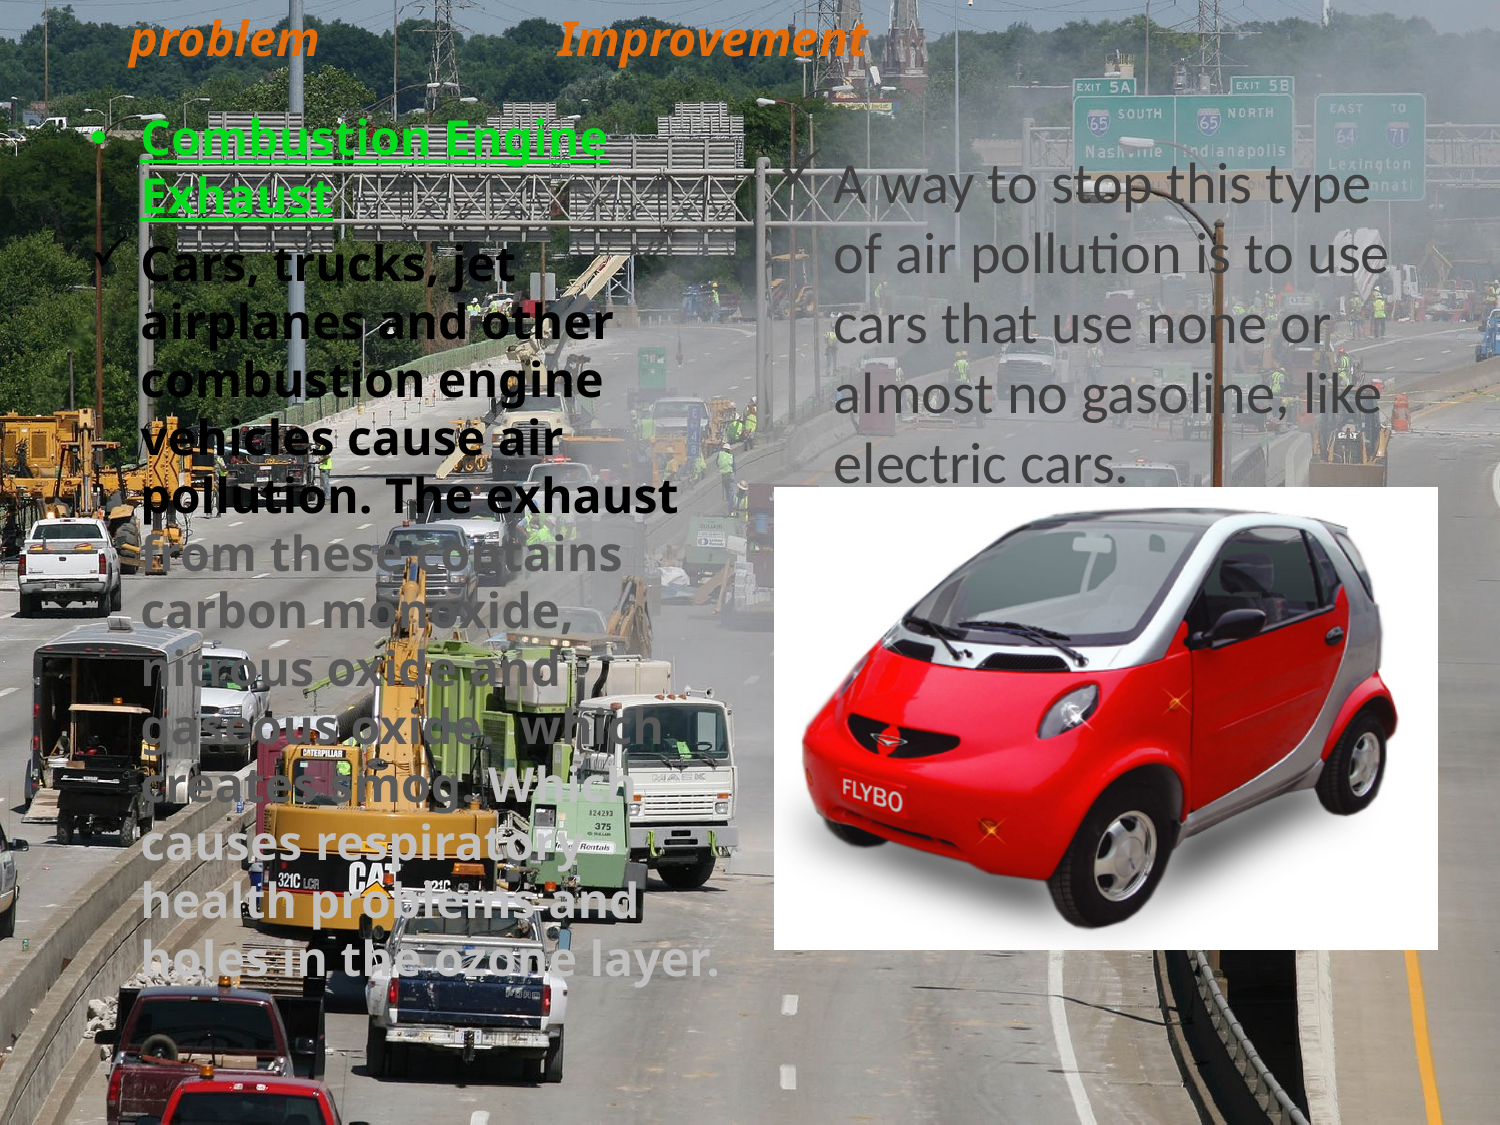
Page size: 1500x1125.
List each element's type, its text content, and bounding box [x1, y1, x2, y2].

list Combustion Engine Exhaust Cars, trucks, jet airplanes and other combustion engine vehicles cause air pollution. The exhaust from these contains carbon monoxide, nitrous oxide and gaseous oxide. which creates smog. Which causes respiratory health problems and holes in the ozone layer. [75, 99, 738, 1005]
title problem Improvement [37, 0, 1438, 75]
picture [0, 0, 1500, 1125]
list A way to stop this type of air pollution is to use cars that use none or almost no gasoline, like electric cars. [762, 137, 1425, 1005]
